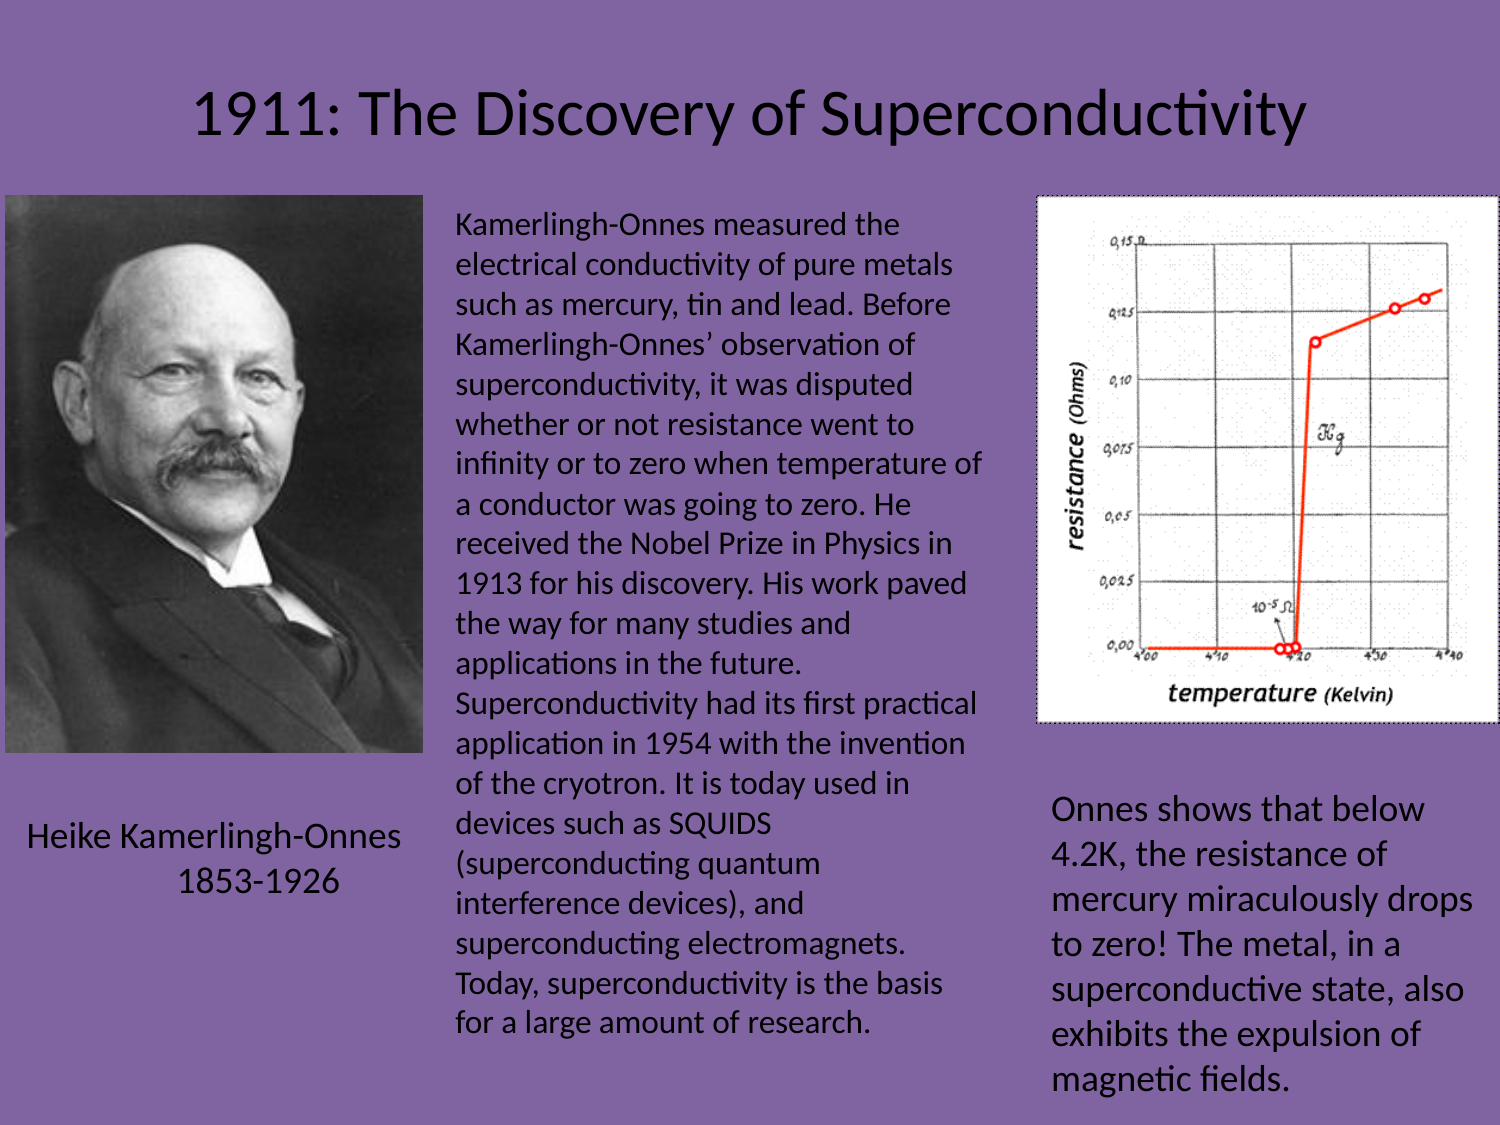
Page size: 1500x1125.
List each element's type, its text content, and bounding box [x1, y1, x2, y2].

picture [5, 195, 423, 753]
text_box Onnes shows that below 4.2K, the resistance of mercury miraculously drops to zero! The metal, in a superconductive state, also exhibits the expulsion of magnetic fields. [1036, 776, 1500, 1107]
picture [1035, 195, 1500, 724]
title 1911: The Discovery of Superconductivity [75, 45, 1425, 172]
text_box Heike Kamerlingh-Onnes 1853-1926 [11, 804, 423, 909]
text_box Kamerlingh-Onnes measured the electrical conductivity of pure metals such as mercury, tin and lead. Before Kamerlingh-Onnes’ observation of superconductivity, it was disputed whether or not resistance went to infinity or to zero when temperature of a conductor was going to zero. He received the Nobel Prize in Physics in 1913 for his discovery. His work paved the way for many studies and applications in the future. Superconductivity had its first practical application in 1954 with the invention of the cryotron. It is today used in devices such as SQUIDS (superconducting quantum interference devices), and superconducting electromagnets. Today, superconductivity is the basis for a large amount of research. [440, 194, 1003, 1048]
